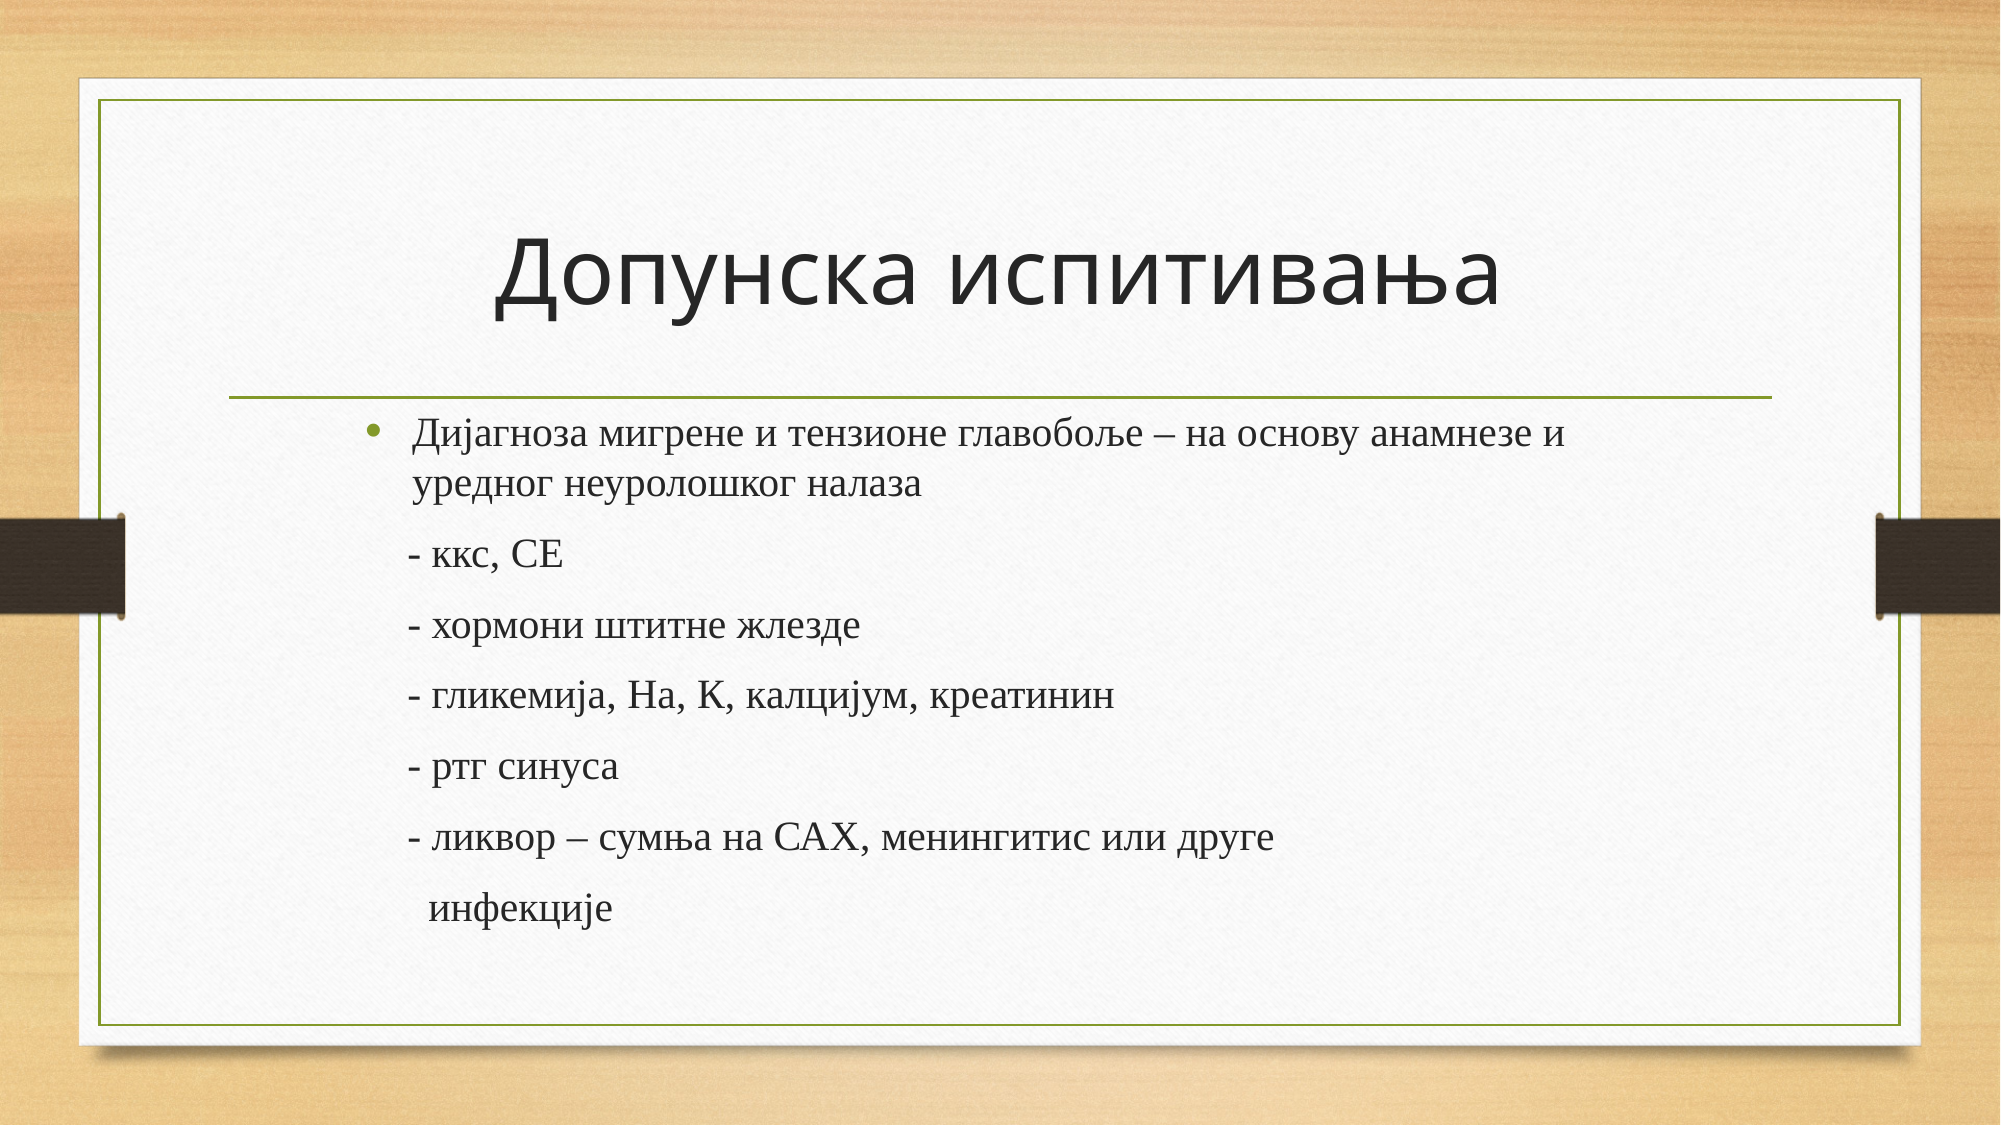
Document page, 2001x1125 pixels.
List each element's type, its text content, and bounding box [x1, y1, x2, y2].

picture [0, 0, 2001, 1125]
list Дијагноза мигрене и тензионе главобоље – на основу анамнезе и уредног неуролошког налаза - ккс, СЕ - хормони штитне жлезде - гликемија, На, К, калцијум, креатинин - ртг синуса - ликвор – сумња на САХ, менингитис или друге инфекције [350, 397, 1725, 1085]
title Допунска испитивања [212, 161, 1788, 375]
